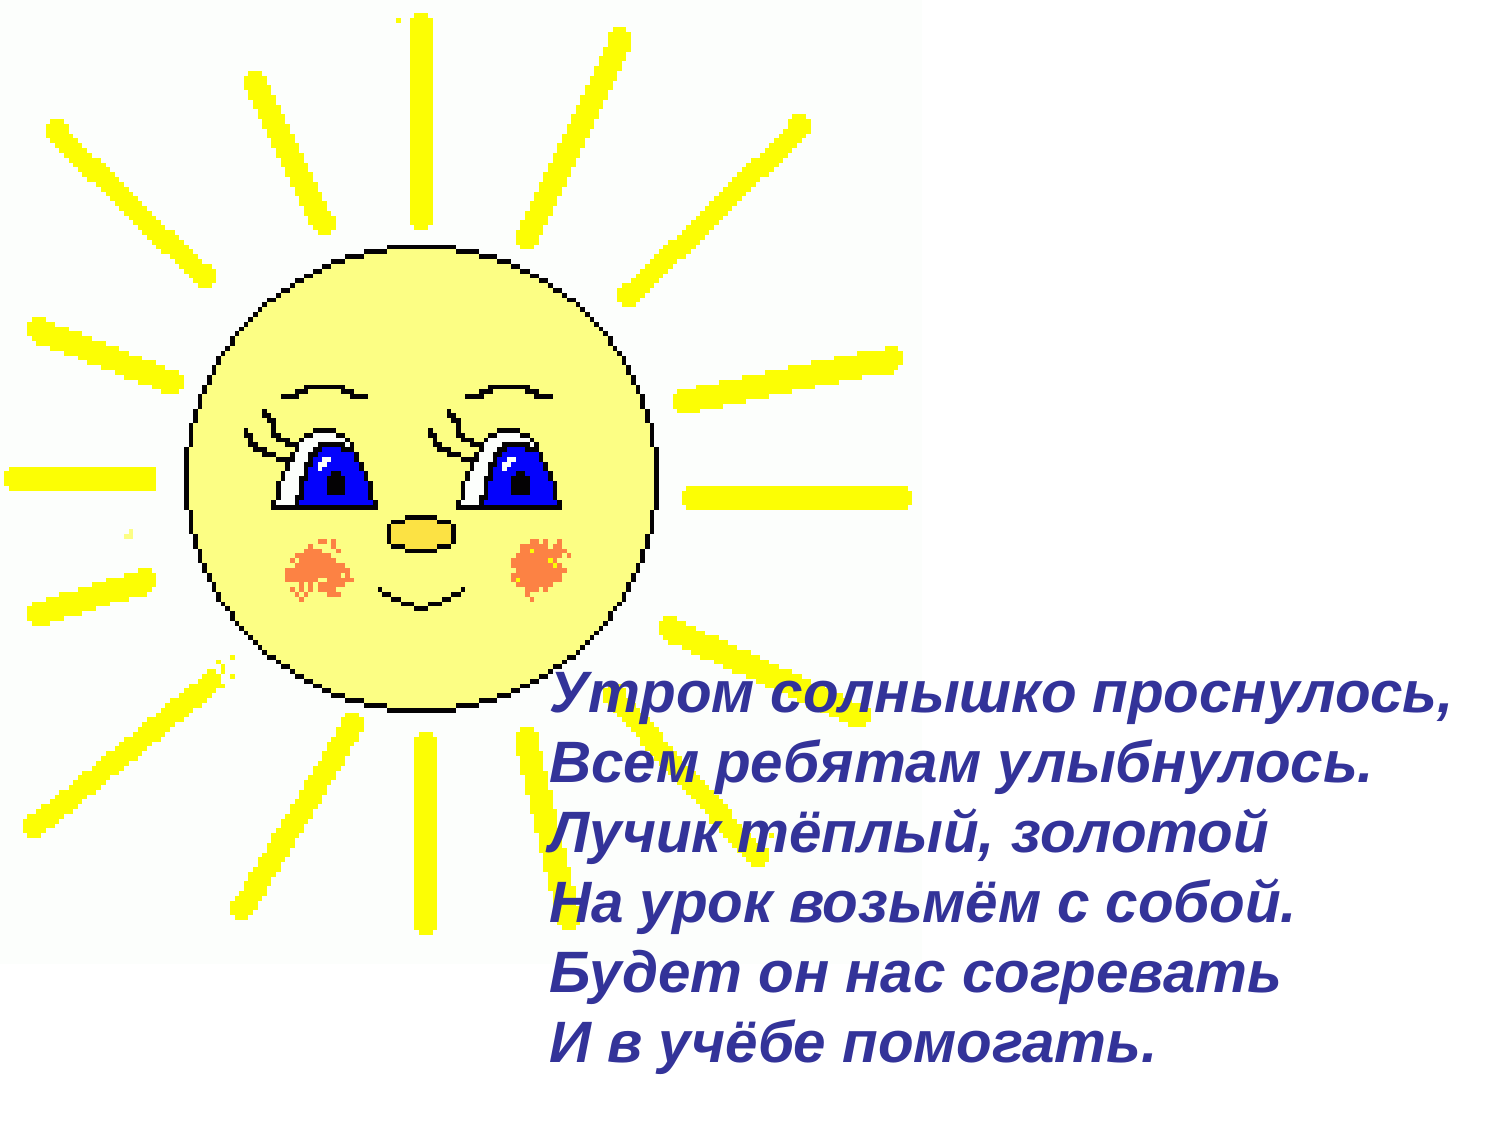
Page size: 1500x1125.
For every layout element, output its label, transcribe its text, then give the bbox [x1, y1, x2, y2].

text_box Утром солнышко проснулось, Всем ребятам улыбнулось. Лучик тёплый, золотой На урок возьмём с собой. Будет он нас согревать И в учёбе помогать. [534, 646, 1469, 1082]
picture [0, 0, 922, 965]
